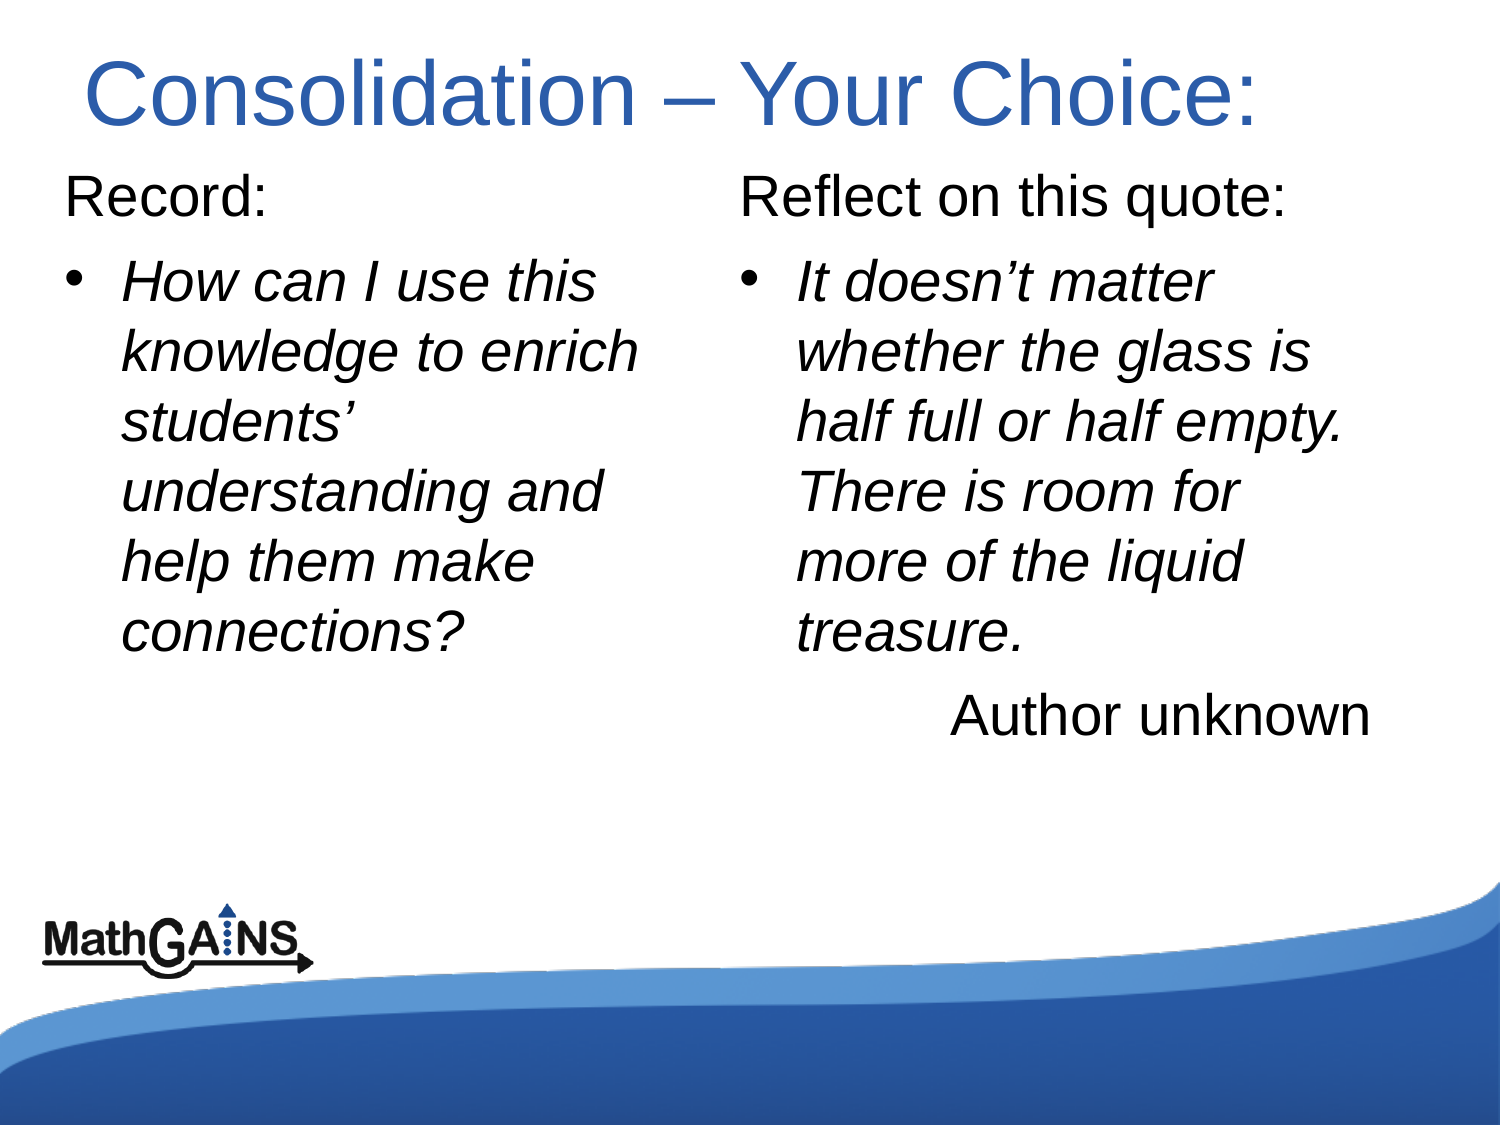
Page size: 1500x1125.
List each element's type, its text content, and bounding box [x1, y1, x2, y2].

title Consolidation – Your Choice: [75, 14, 1425, 163]
list Record: How can I use this knowledge to enrich students’ understanding and help them make connections? [50, 149, 713, 1013]
picture [0, 878, 1500, 1125]
list Reflect on this quote: It doesn’t matter whether the glass is half full or half empty. There is room for more of the liquid treasure. Author unknown [725, 149, 1388, 813]
